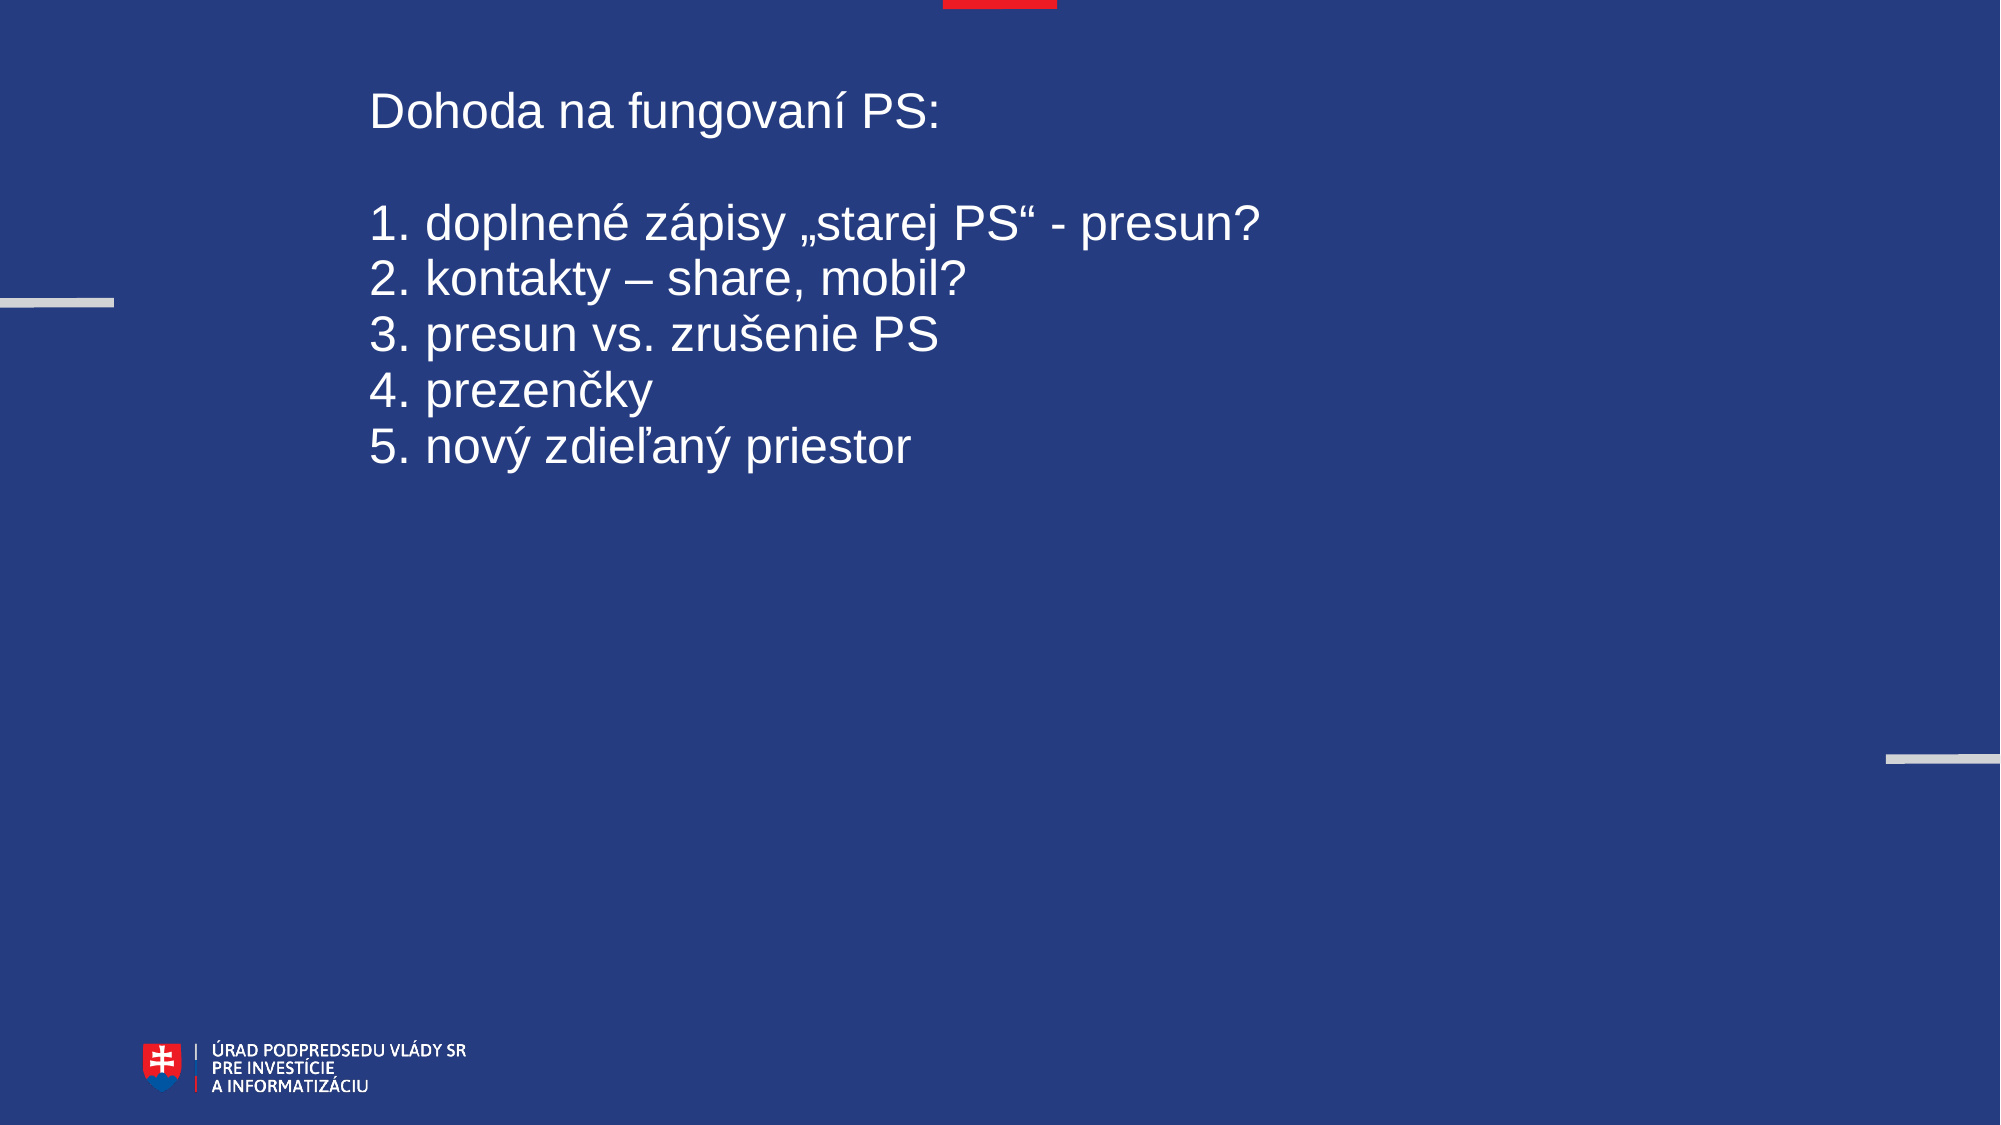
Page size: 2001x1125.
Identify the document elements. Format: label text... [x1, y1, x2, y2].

text_box Len krajina, ktorá dokonale pozná a efektívne riadi svoje dáta, vie zjednodušiť život svojich občanov [417, 980, 1579, 1125]
picture [105, 1028, 417, 1103]
text_box Dohoda na fungovaní PS: 1. doplnené zápisy „starej PS“ - presun? 2. kontakty – share, mobil? 3. presun vs. zrušenie PS 4. prezenčky 5. nový zdieľaný priestor [355, 73, 1831, 980]
